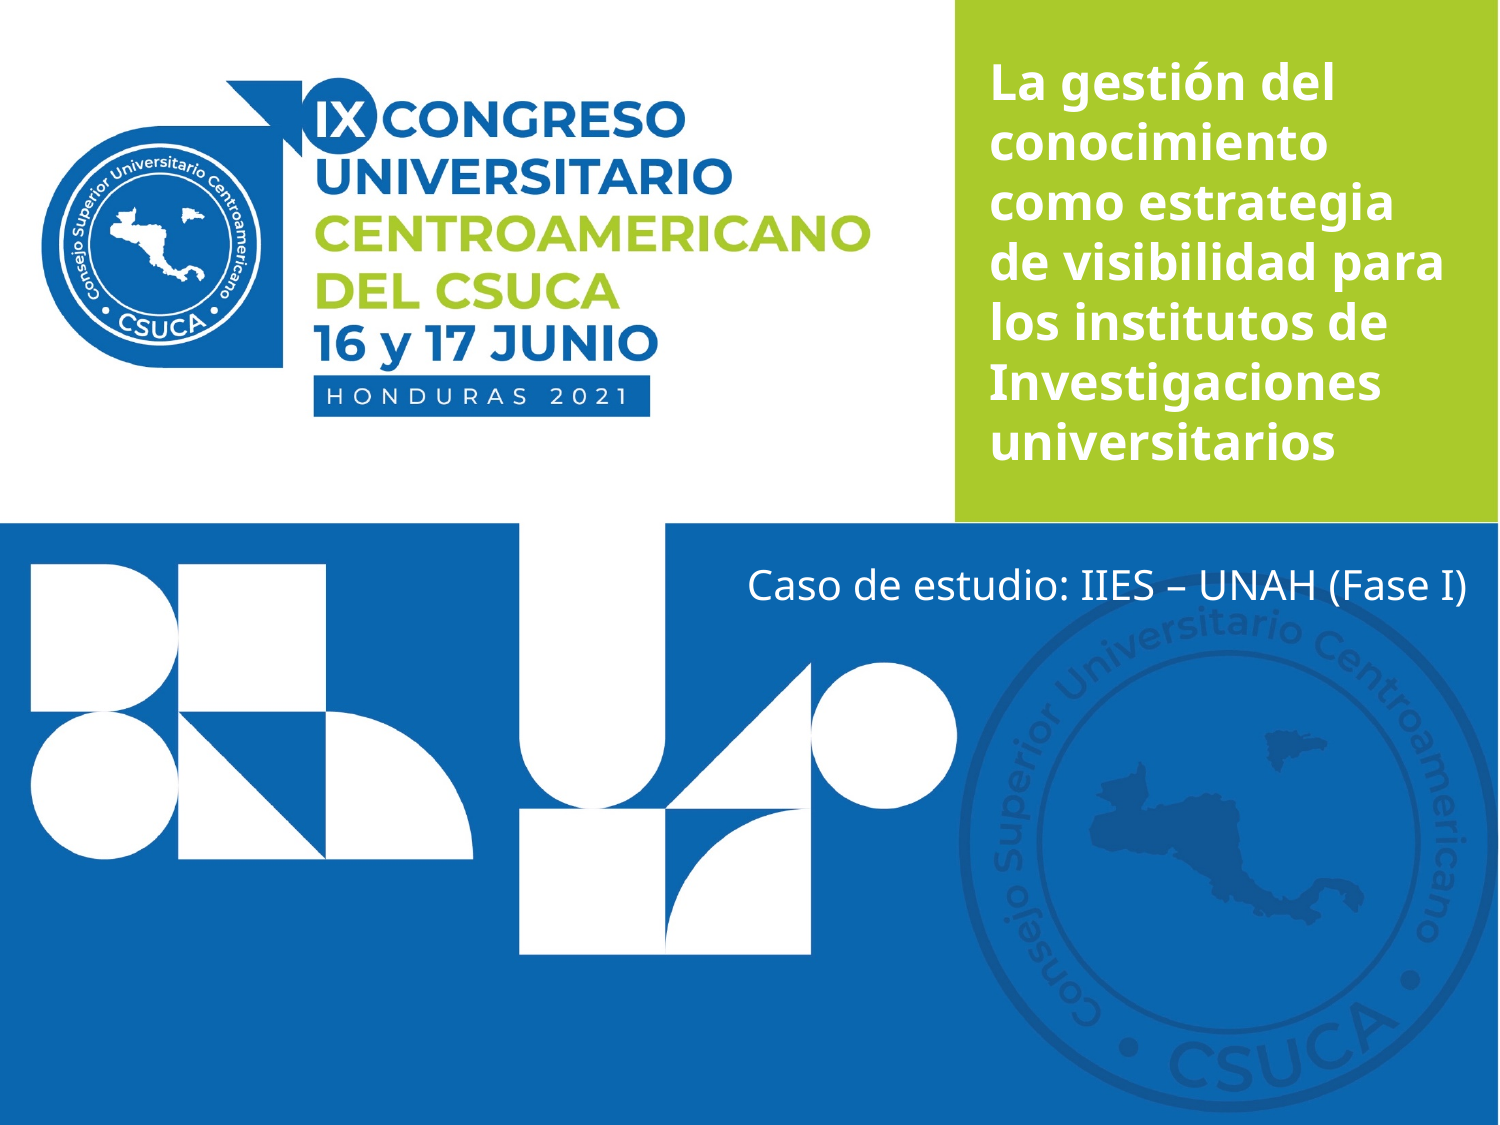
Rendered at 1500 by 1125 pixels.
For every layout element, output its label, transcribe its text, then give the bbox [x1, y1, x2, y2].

text_box Caso de estudio: IIES – UNAH (Fase I) [667, 551, 1483, 617]
title La gestión del conocimiento como estrategia de visibilidad para los institutos de Investigaciones universitarios [974, 42, 1483, 516]
picture [0, 0, 1500, 1125]
